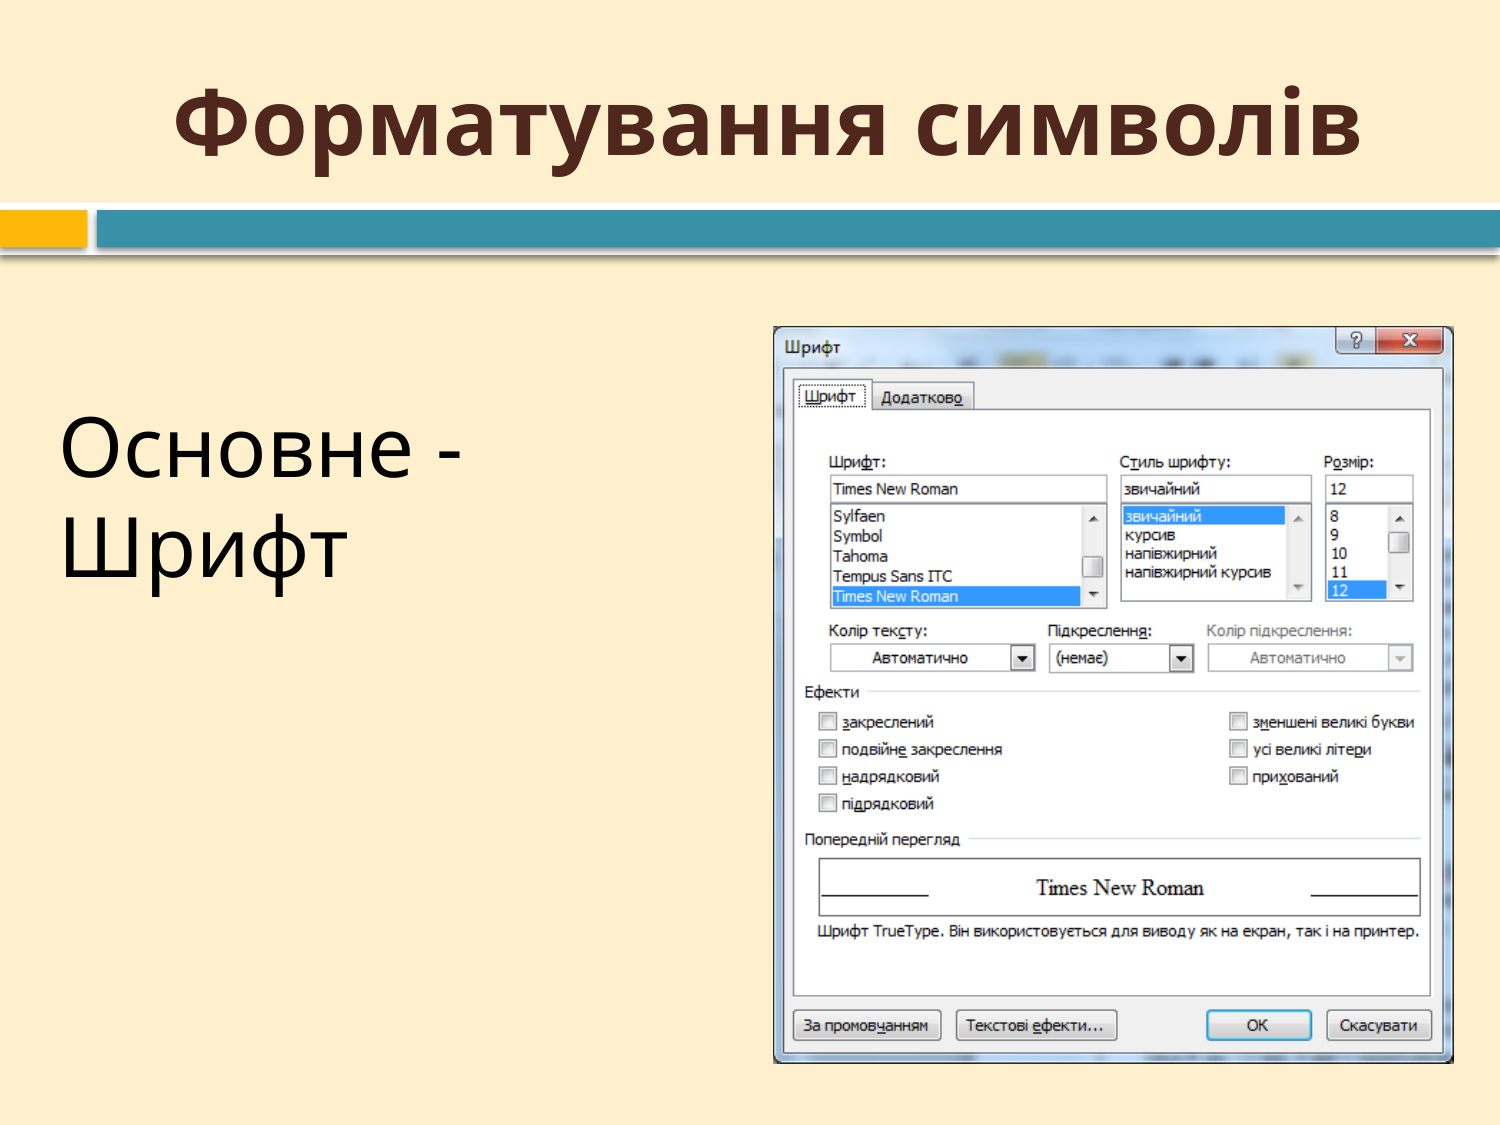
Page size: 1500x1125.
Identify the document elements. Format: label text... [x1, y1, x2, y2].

title Форматування символів [100, 37, 1438, 200]
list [773, 325, 1455, 1064]
text_box Основне - Шрифт [44, 387, 741, 602]
